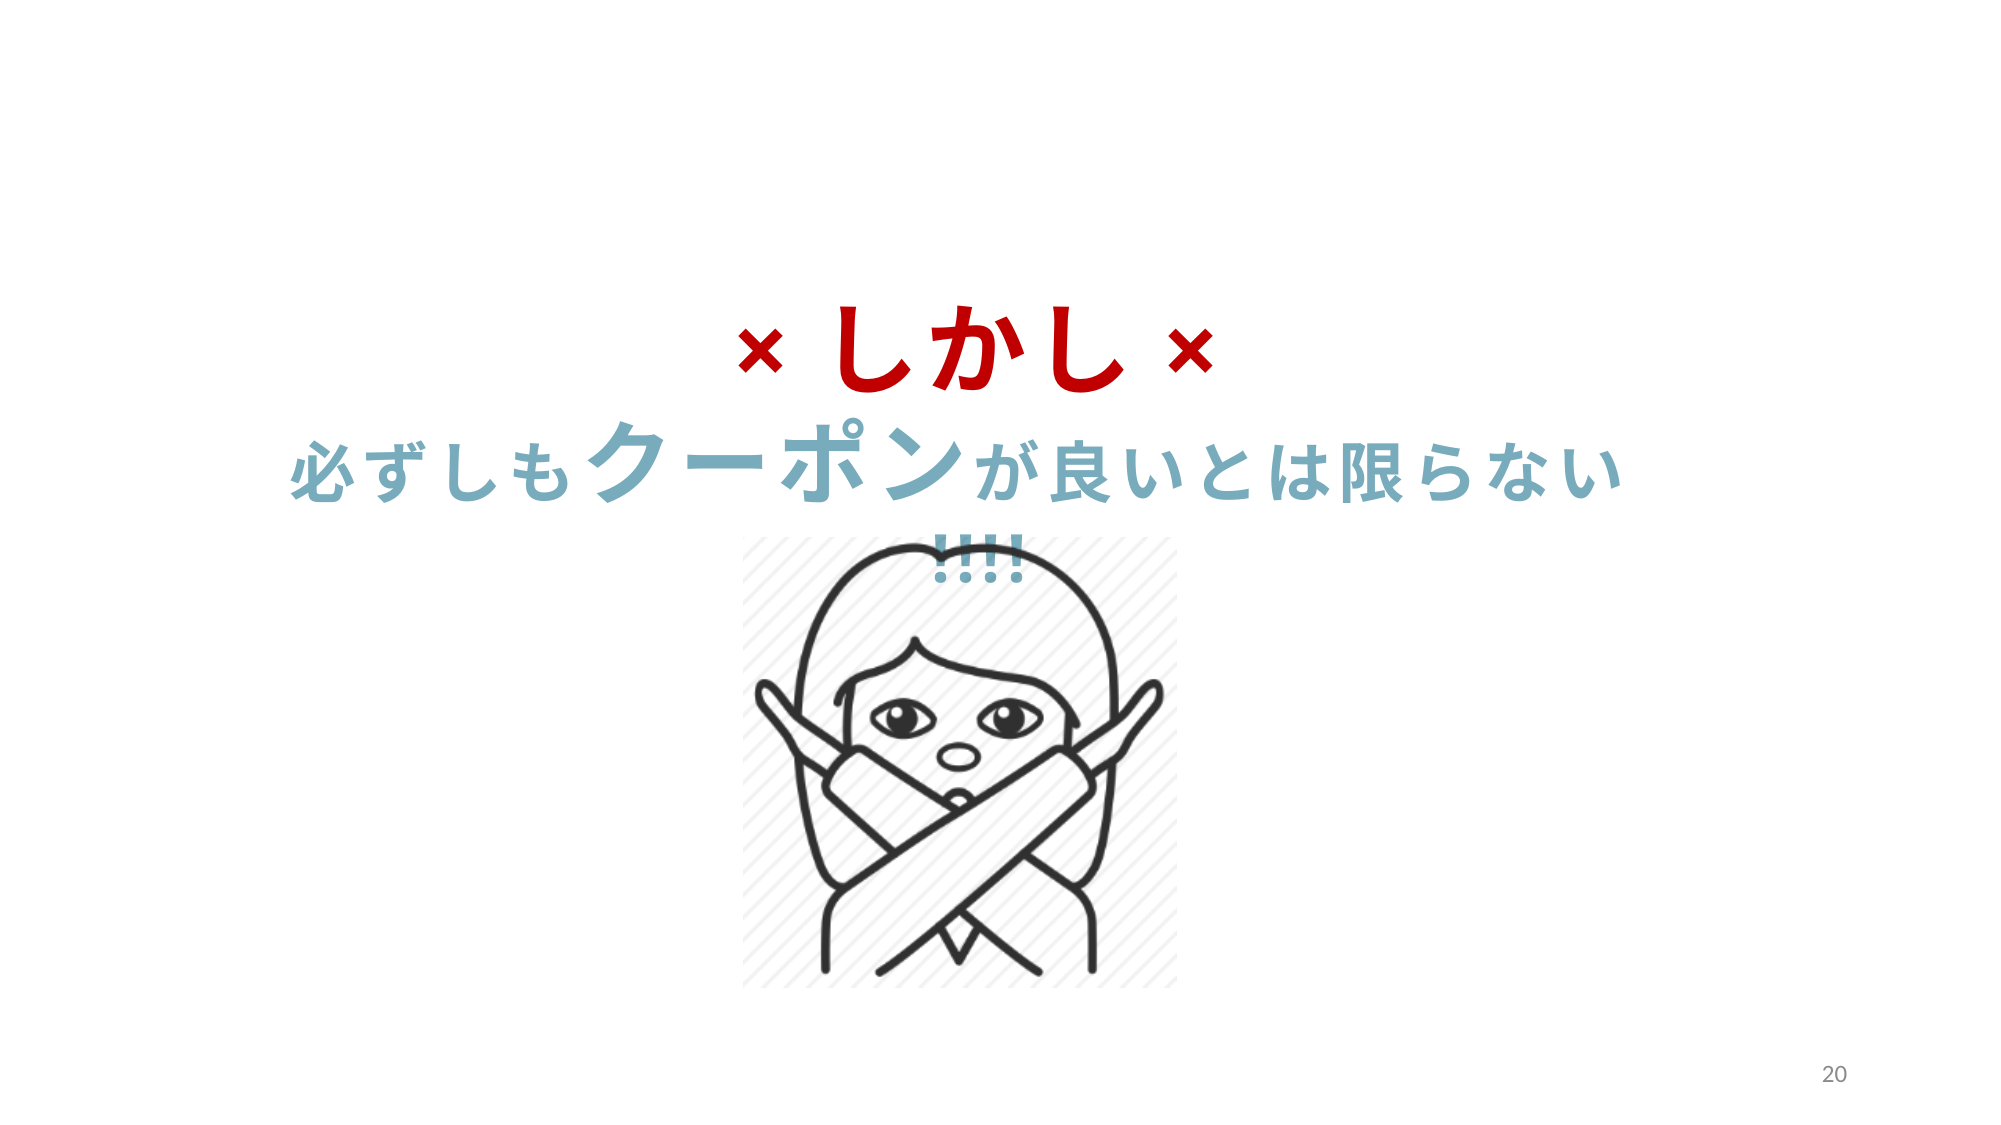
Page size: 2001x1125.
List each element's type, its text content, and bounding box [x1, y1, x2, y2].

picture [743, 537, 1177, 988]
slide_number 20 [1412, 1042, 1863, 1103]
text_box ×しかし× 必ずしもクーポンが良いとは限らない !!!! [263, 278, 1657, 684]
